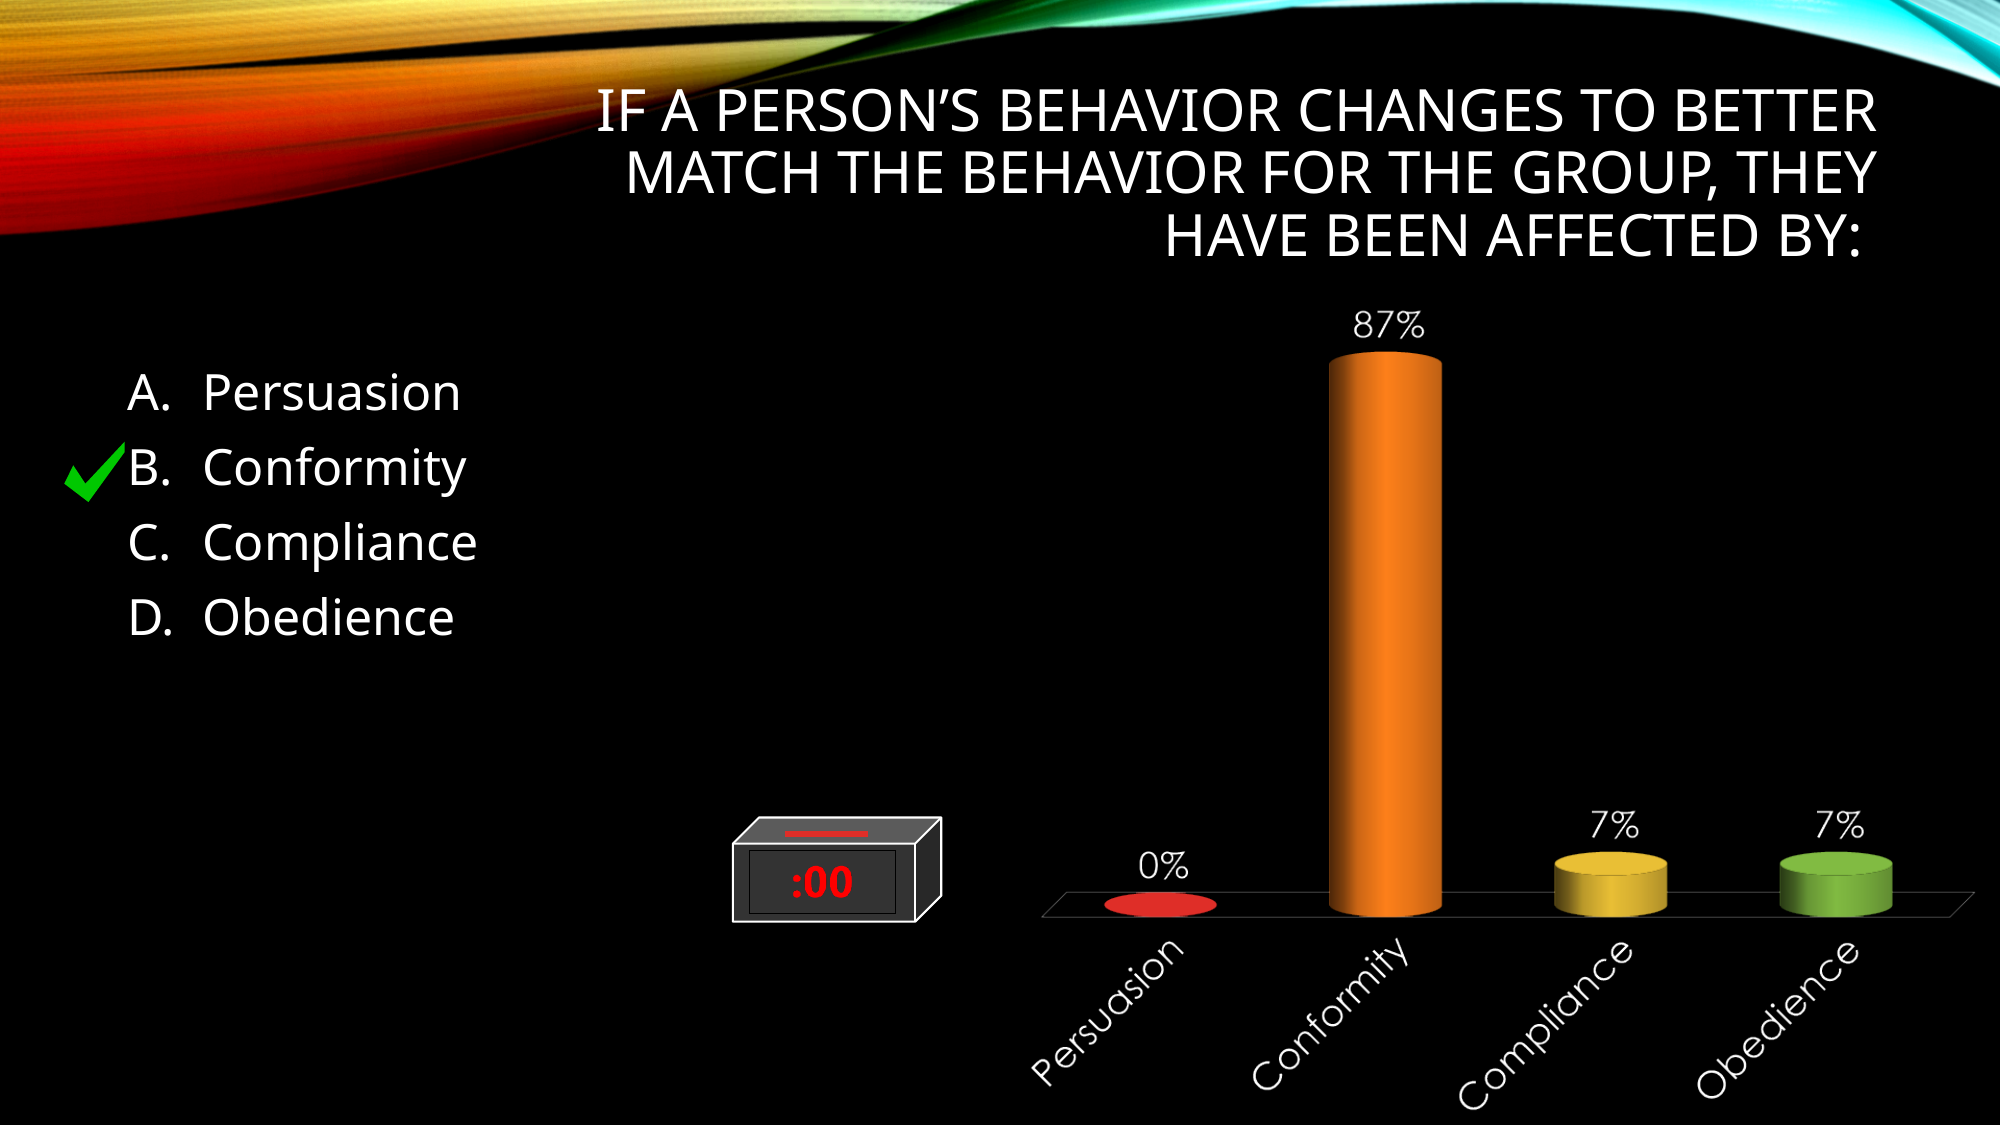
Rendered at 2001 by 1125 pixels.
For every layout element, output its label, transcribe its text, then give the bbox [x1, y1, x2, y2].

text_box [63, 440, 126, 504]
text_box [732, 817, 942, 922]
list Persuasion Conformity Compliance Obedience [112, 360, 1000, 1021]
picture [0, 0, 2000, 237]
title If a person’s behavior changes to better match the behavior for the group, they have been affected by: [481, 69, 1894, 282]
text_box [989, 303, 1991, 1125]
